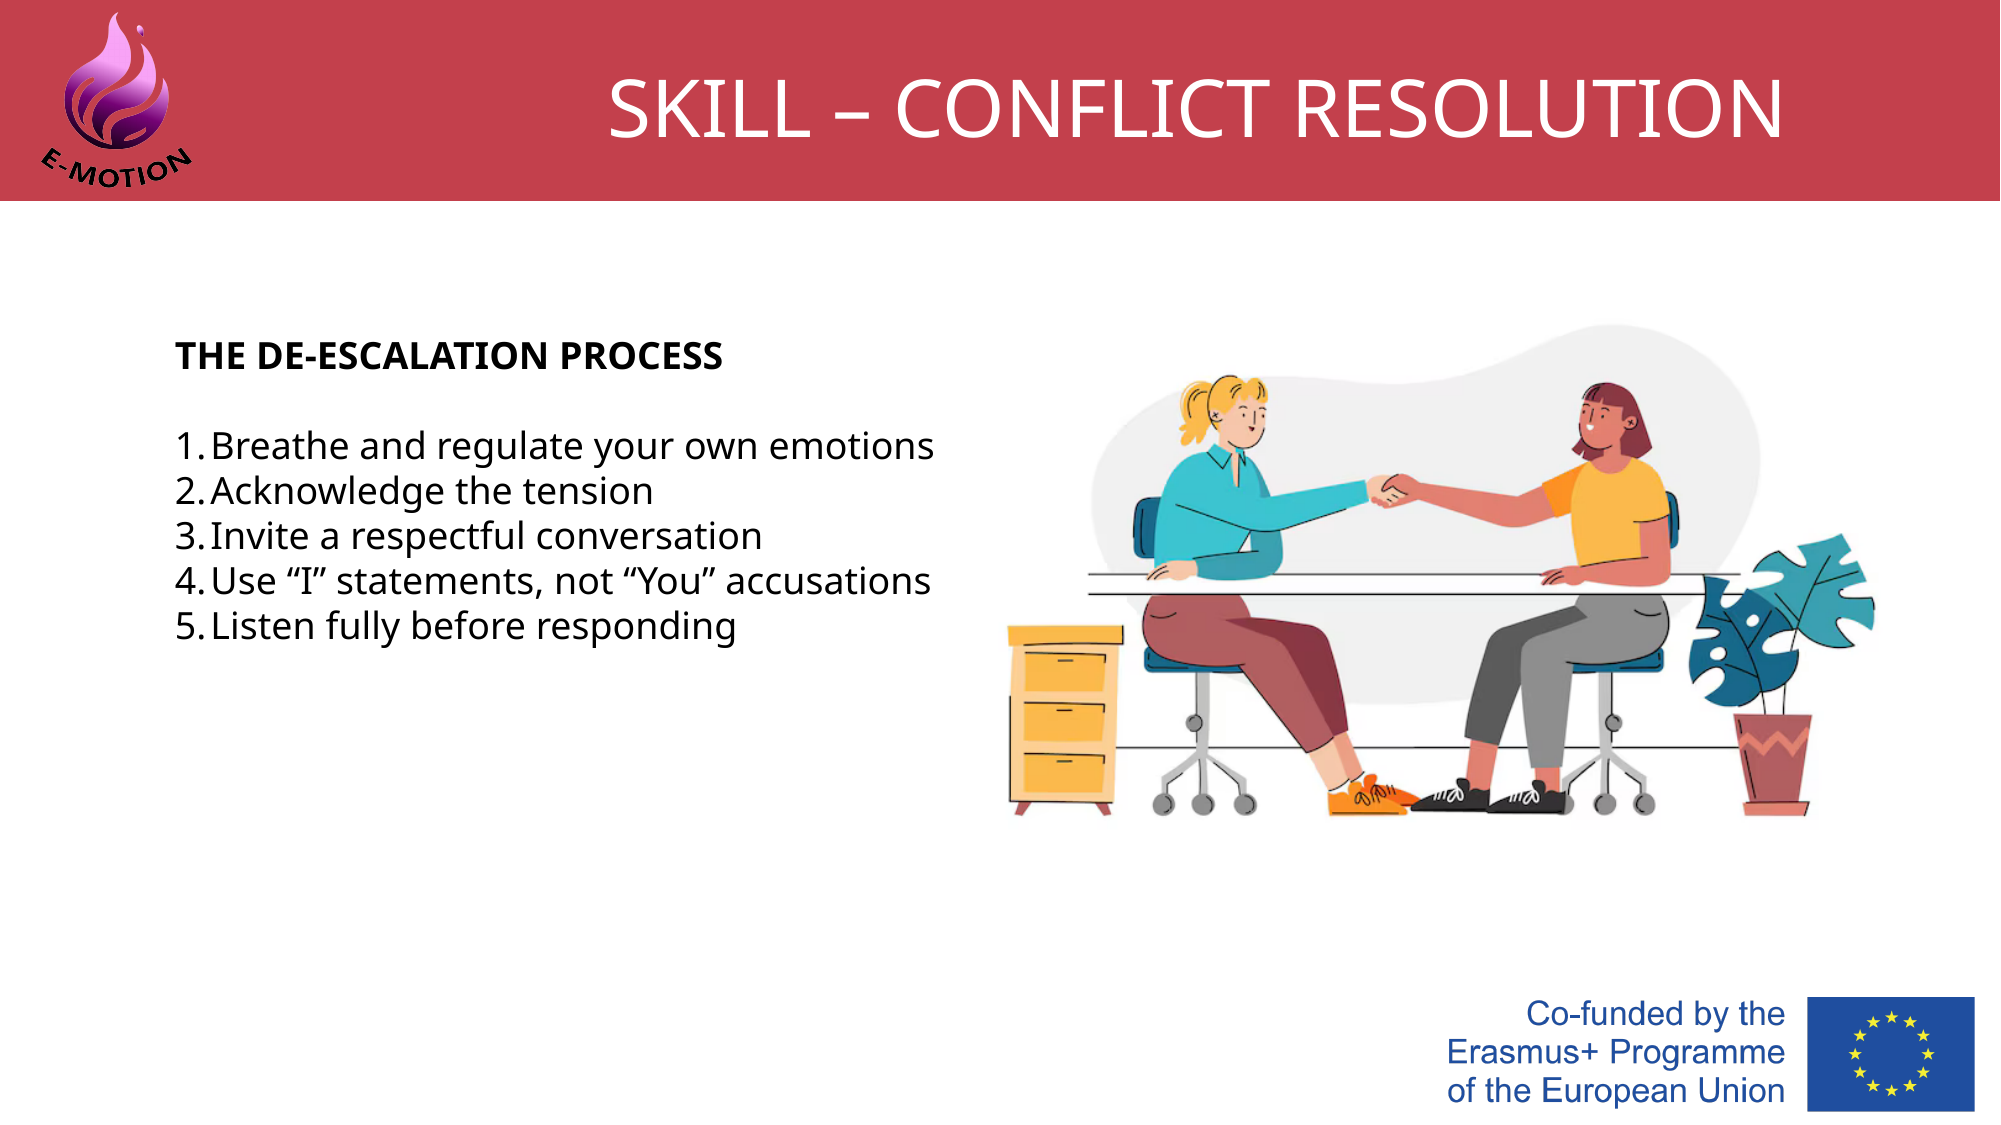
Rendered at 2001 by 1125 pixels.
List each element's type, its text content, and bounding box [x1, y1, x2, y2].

picture [0, 0, 253, 247]
text_box SKILL – CONFLICT RESOLUTION [543, 50, 1802, 324]
picture [968, 276, 1883, 848]
text_box THE DE-ESCALATION PROCESS Breathe and regulate your own emotions Acknowledge the tension Invite a respectful conversation Use “I” statements, not “You” accusations Listen fully before responding [160, 324, 968, 655]
